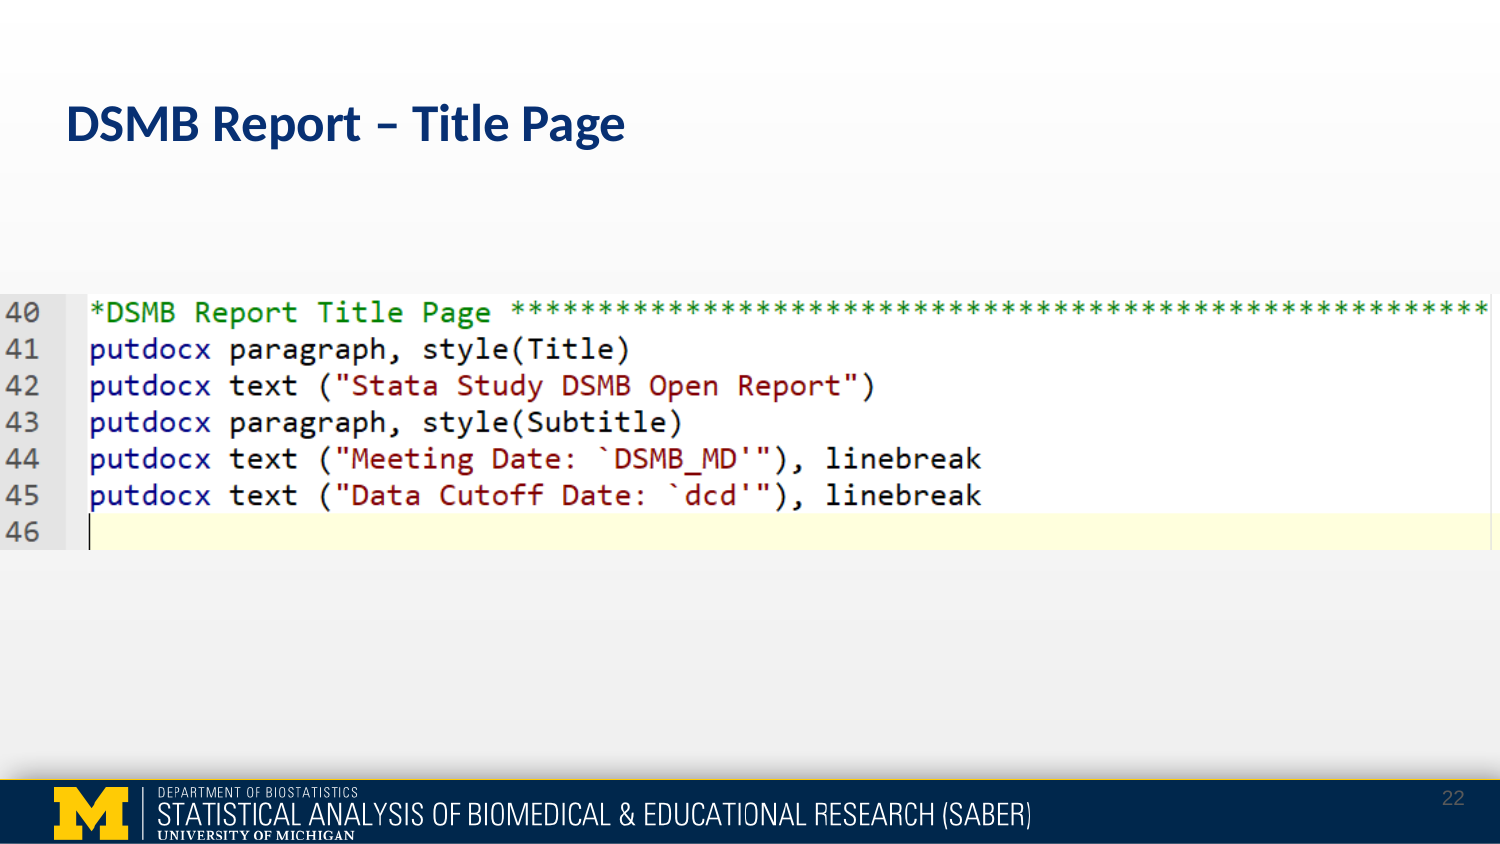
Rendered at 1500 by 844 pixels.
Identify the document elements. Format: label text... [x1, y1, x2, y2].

picture [54, 787, 1030, 840]
slide_number 22 [1389, 764, 1480, 830]
title DSMB Report – Title Page [51, 72, 1449, 167]
picture [0, 294, 1500, 550]
